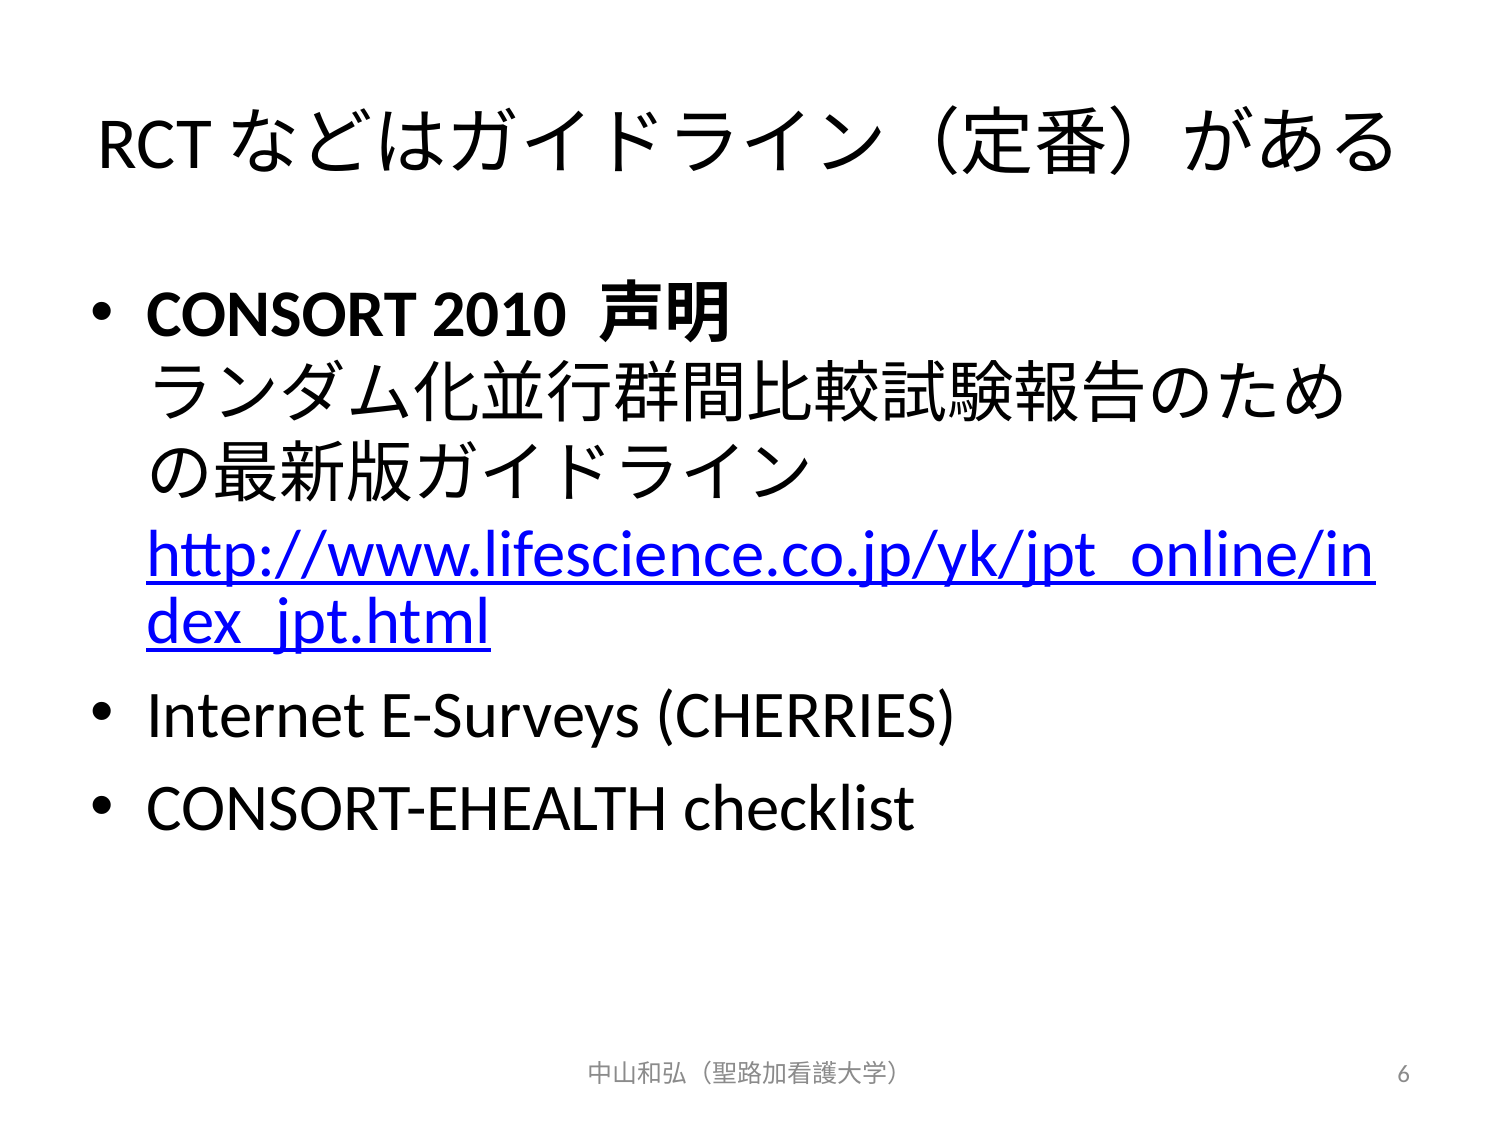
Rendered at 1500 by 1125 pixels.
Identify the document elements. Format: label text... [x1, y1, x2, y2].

slide_number 6 [1074, 1042, 1425, 1103]
list CONSORT 2010 声明 ランダム化並行群間比較試験報告のための最新版ガイドラインhttp://www.lifescience.co.jp/yk/jpt_online/index_jpt.html Internet E-Surveys (CHERRIES) CONSORT-EHEALTH checklist [75, 262, 1425, 1005]
title RCTなどはガイドライン（定番）がある [75, 45, 1425, 233]
footer 中山和弘（聖路加看護大学） [512, 1042, 988, 1103]
